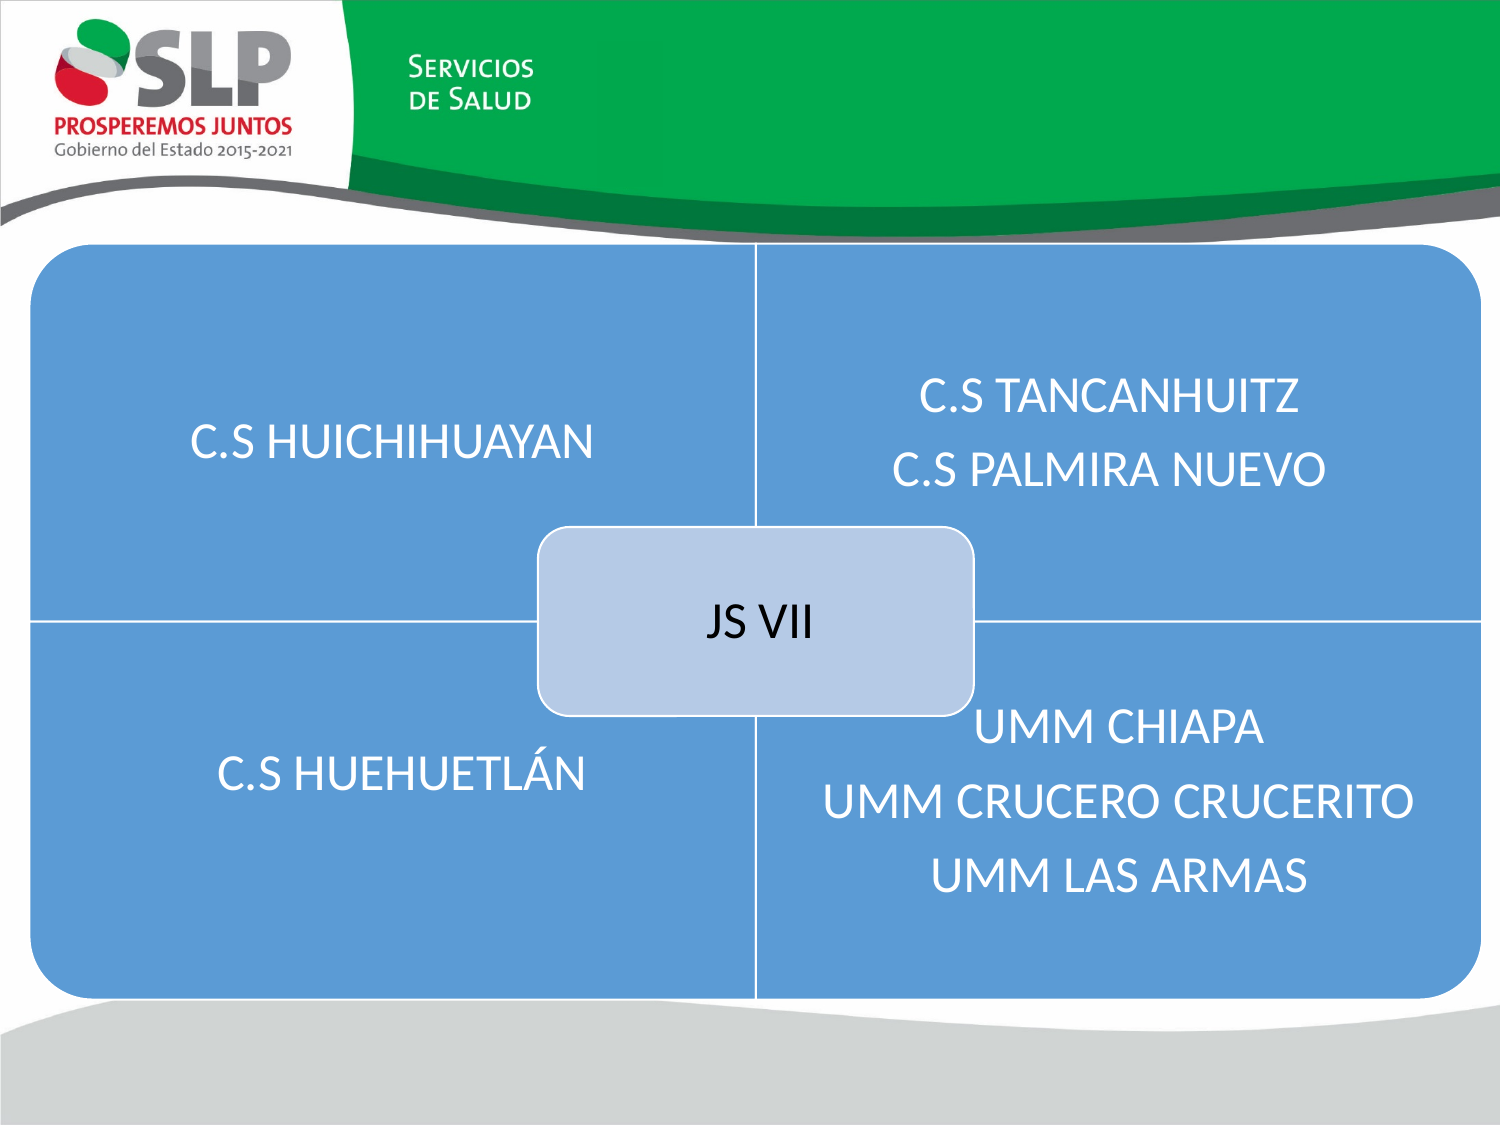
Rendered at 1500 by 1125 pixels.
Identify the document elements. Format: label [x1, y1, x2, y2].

picture [0, 0, 1500, 1125]
list [29, 243, 1483, 1000]
